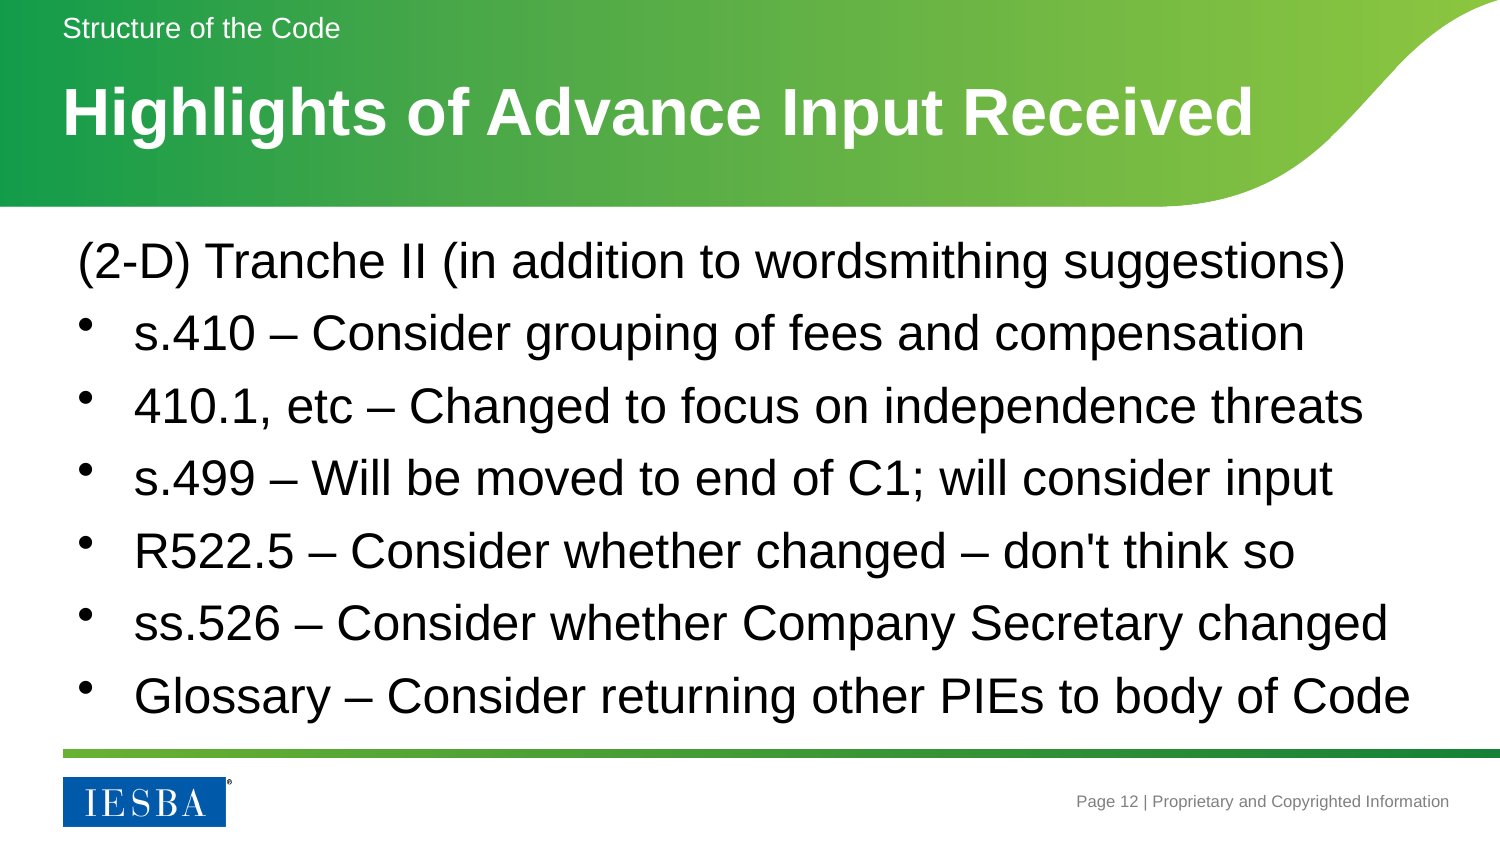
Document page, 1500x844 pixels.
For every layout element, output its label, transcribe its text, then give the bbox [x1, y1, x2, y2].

picture [63, 777, 232, 827]
list (2-D) Tranche II (in addition to wordsmithing suggestions) s.410 – Consider grouping of fees and compensation 410.1, etc – Changed to focus on independence threats s.499 – Will be moved to end of C1; will consider input R522.5 – Consider whether changed – don't think so ss.526 – Consider whether Company Secretary changed Glossary – Consider returning other PIEs to body of Code [62, 220, 1450, 724]
title Highlights of Advance Input Received [62, 75, 1300, 142]
subtitle Structure of the Code [62, 9, 500, 38]
picture [0, 0, 1500, 207]
